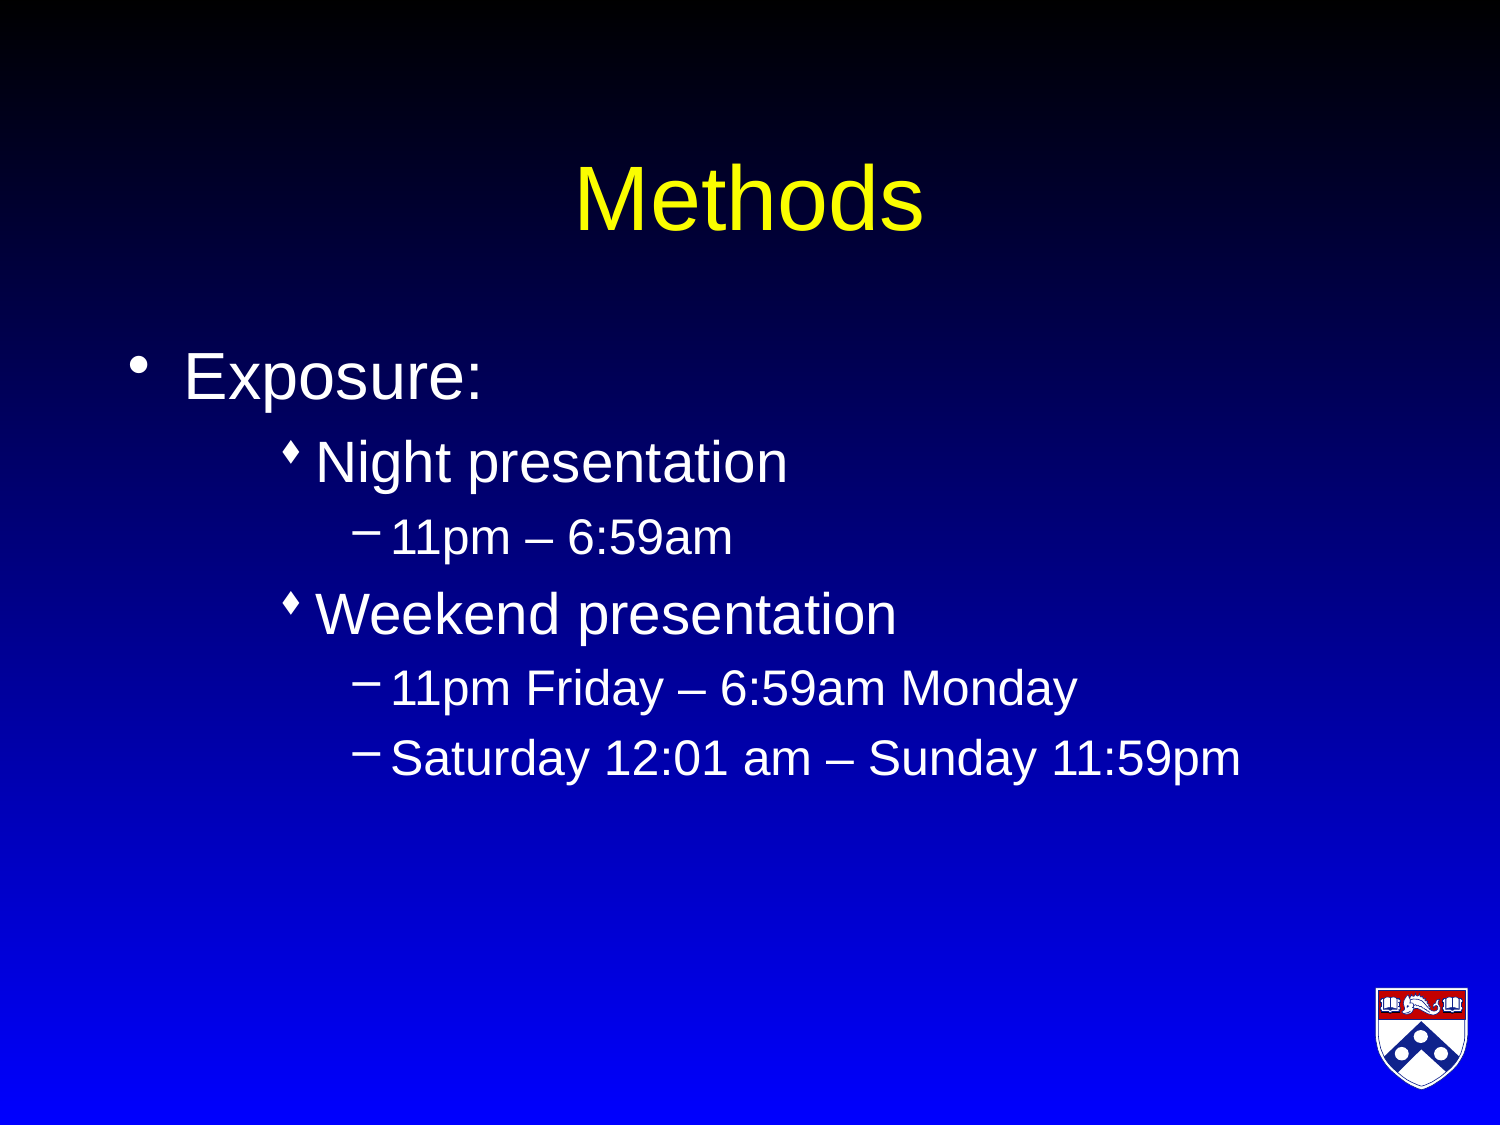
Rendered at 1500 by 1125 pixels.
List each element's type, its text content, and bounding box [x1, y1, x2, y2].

title Methods [112, 99, 1388, 288]
list Exposure: Night presentation 11pm – 6:59am Weekend presentation 11pm Friday – 6:59am Monday Saturday 12:01 am – Sunday 11:59pm [112, 324, 1388, 1001]
